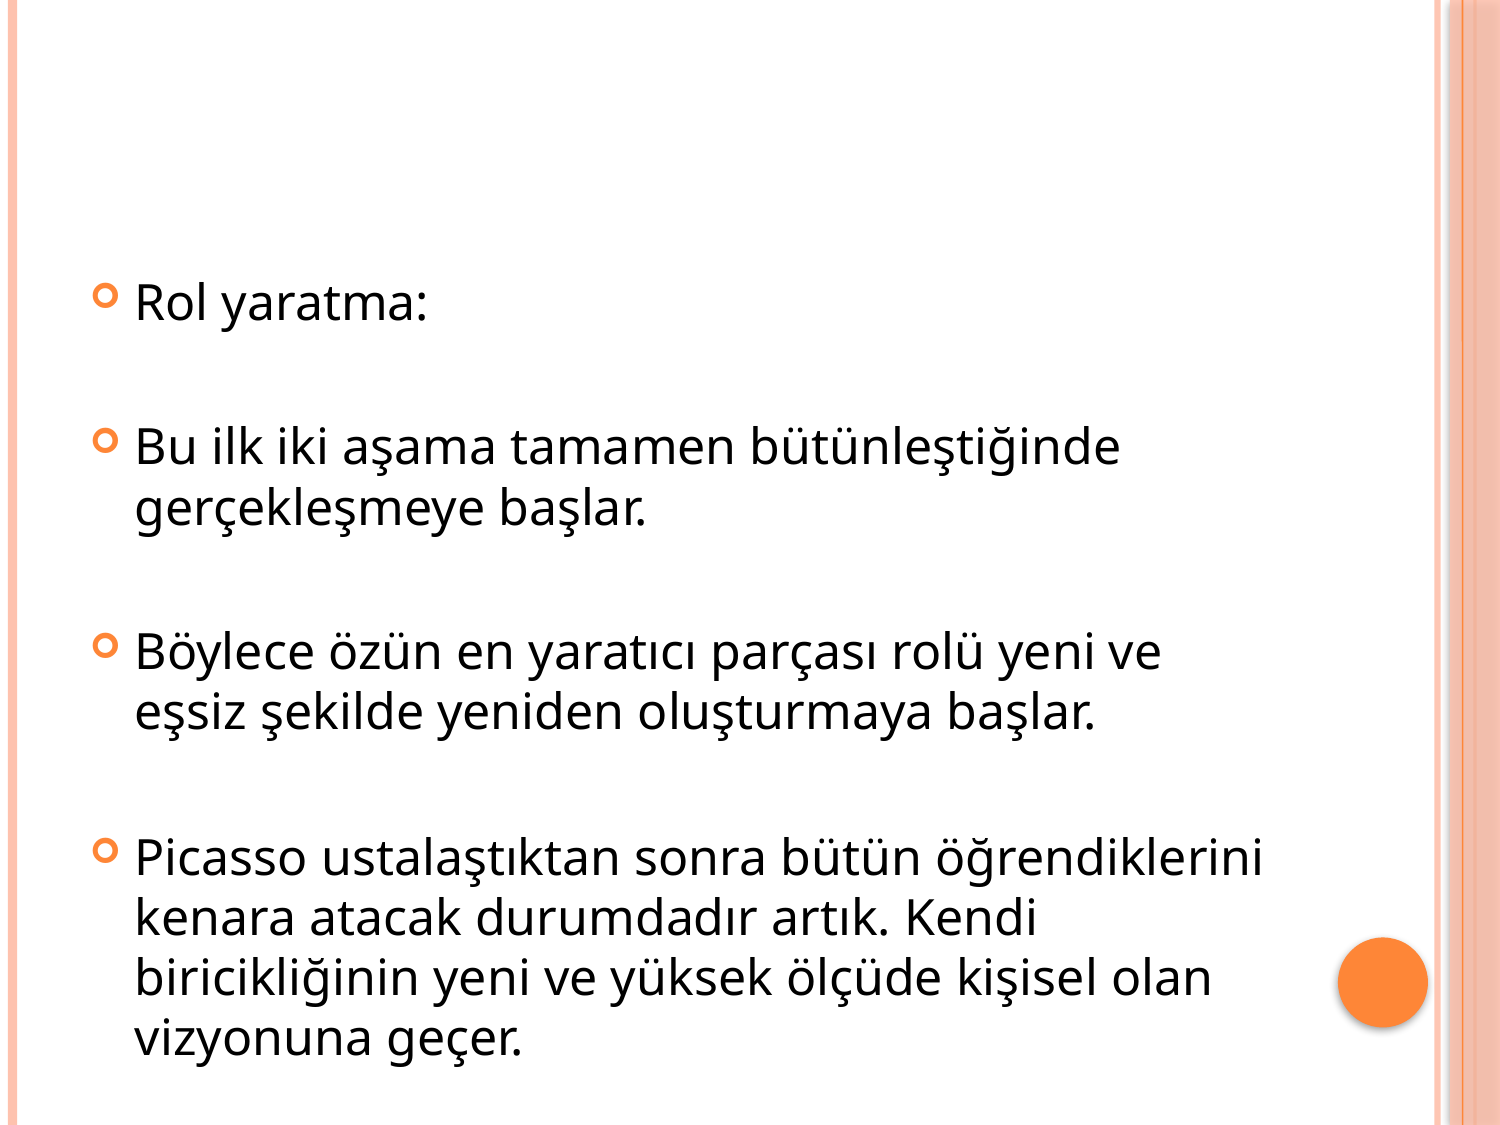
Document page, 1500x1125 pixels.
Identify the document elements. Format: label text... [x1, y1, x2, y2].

list Rol yaratma: Bu ilk iki aşama tamamen bütünleştiğinde gerçekleşmeye başlar. Böylece özün en yaratıcı parçası rolü yeni ve eşsiz şekilde yeniden oluşturmaya başlar. Picasso ustalaştıktan sonra bütün öğrendiklerini kenara atacak durumdadır artık. Kendi biricikliğinin yeni ve yüksek ölçüde kişisel olan vizyonuna geçer. [75, 262, 1300, 1062]
